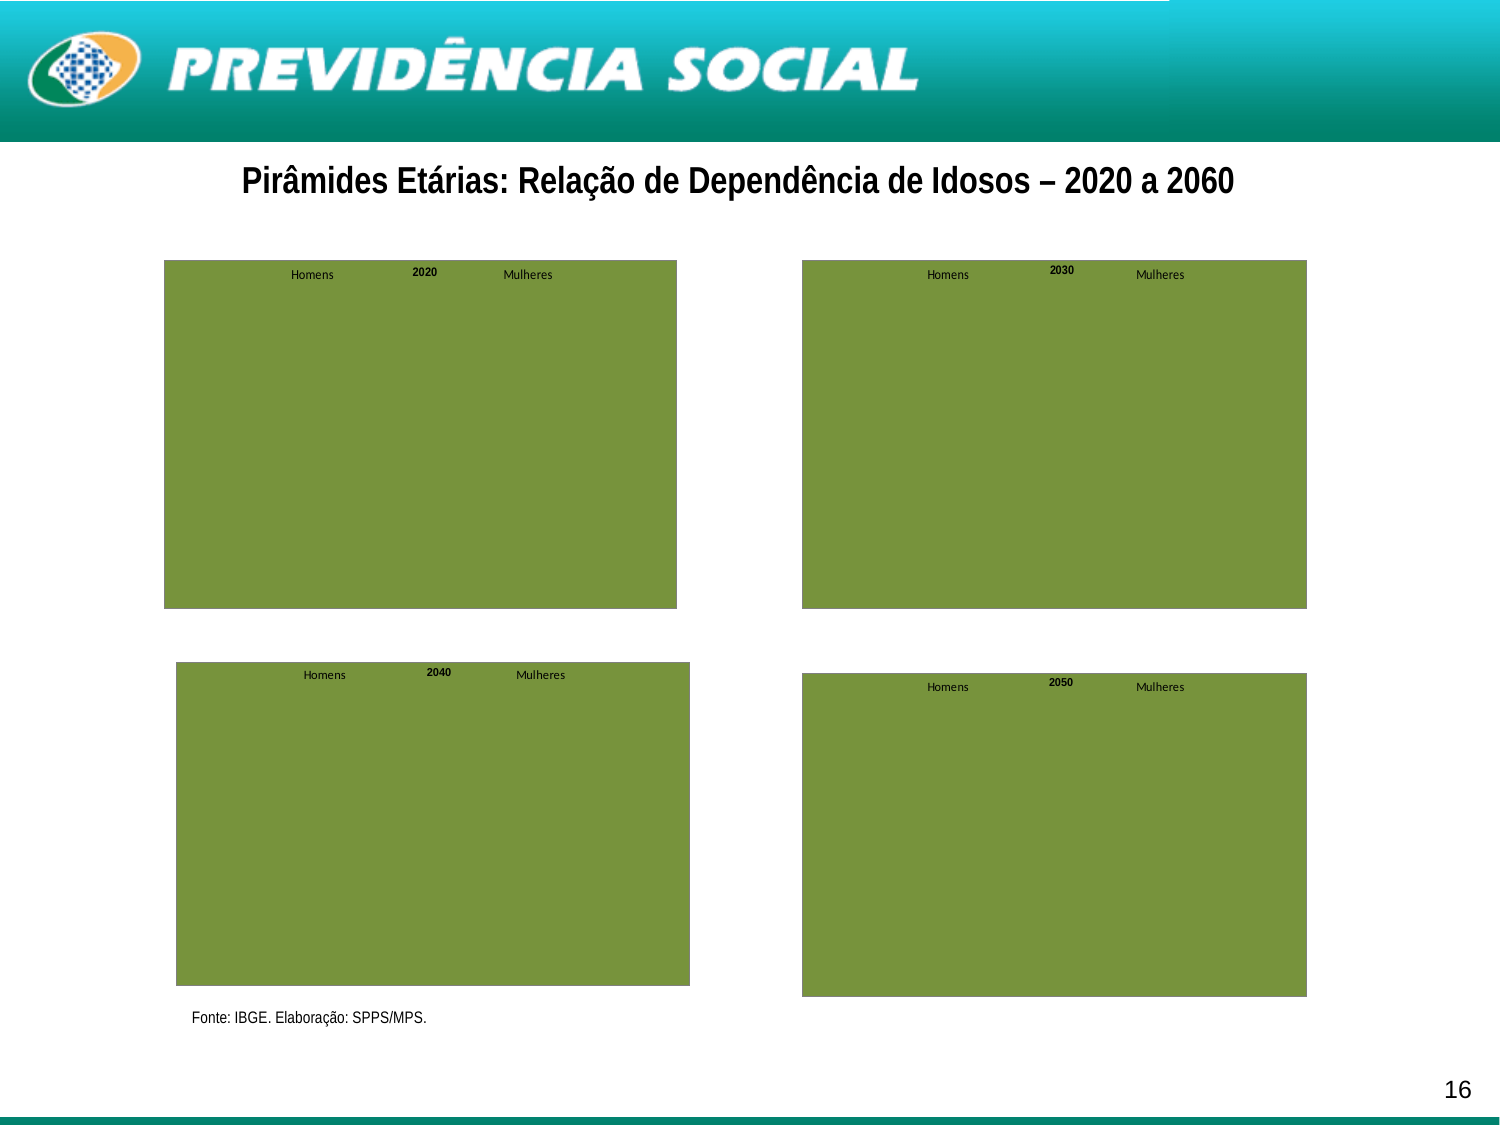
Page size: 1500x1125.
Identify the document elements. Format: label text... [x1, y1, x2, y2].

text_box Fonte: IBGE. Elaboração: SPPS/MPS. [177, 999, 928, 1035]
picture [170, 656, 695, 989]
picture [0, 1117, 1500, 1125]
picture [796, 255, 1312, 613]
picture [0, 0, 1500, 142]
picture [796, 668, 1312, 1001]
picture [159, 255, 681, 613]
text_box Pirâmides Etárias: Relação de Dependência de Idosos – 2020 a 2060 [29, 148, 1447, 209]
